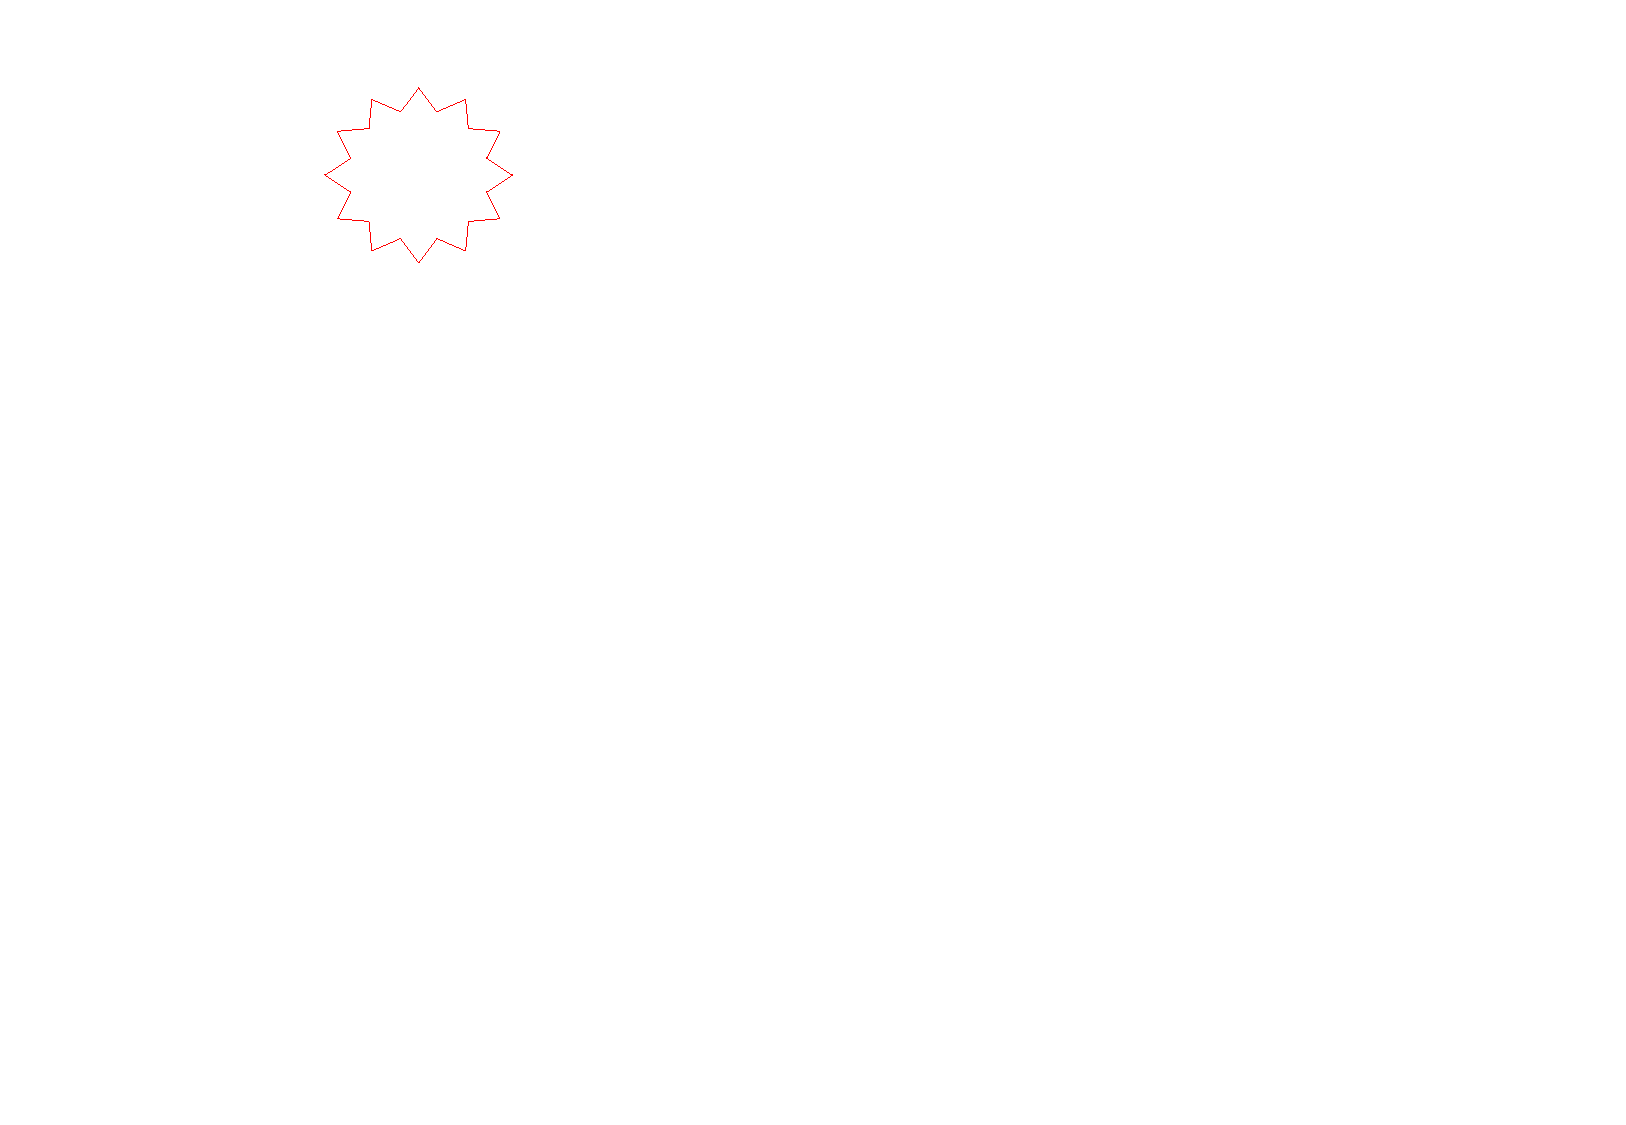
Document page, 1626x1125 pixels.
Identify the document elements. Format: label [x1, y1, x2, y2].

text_box [324, 87, 513, 263]
